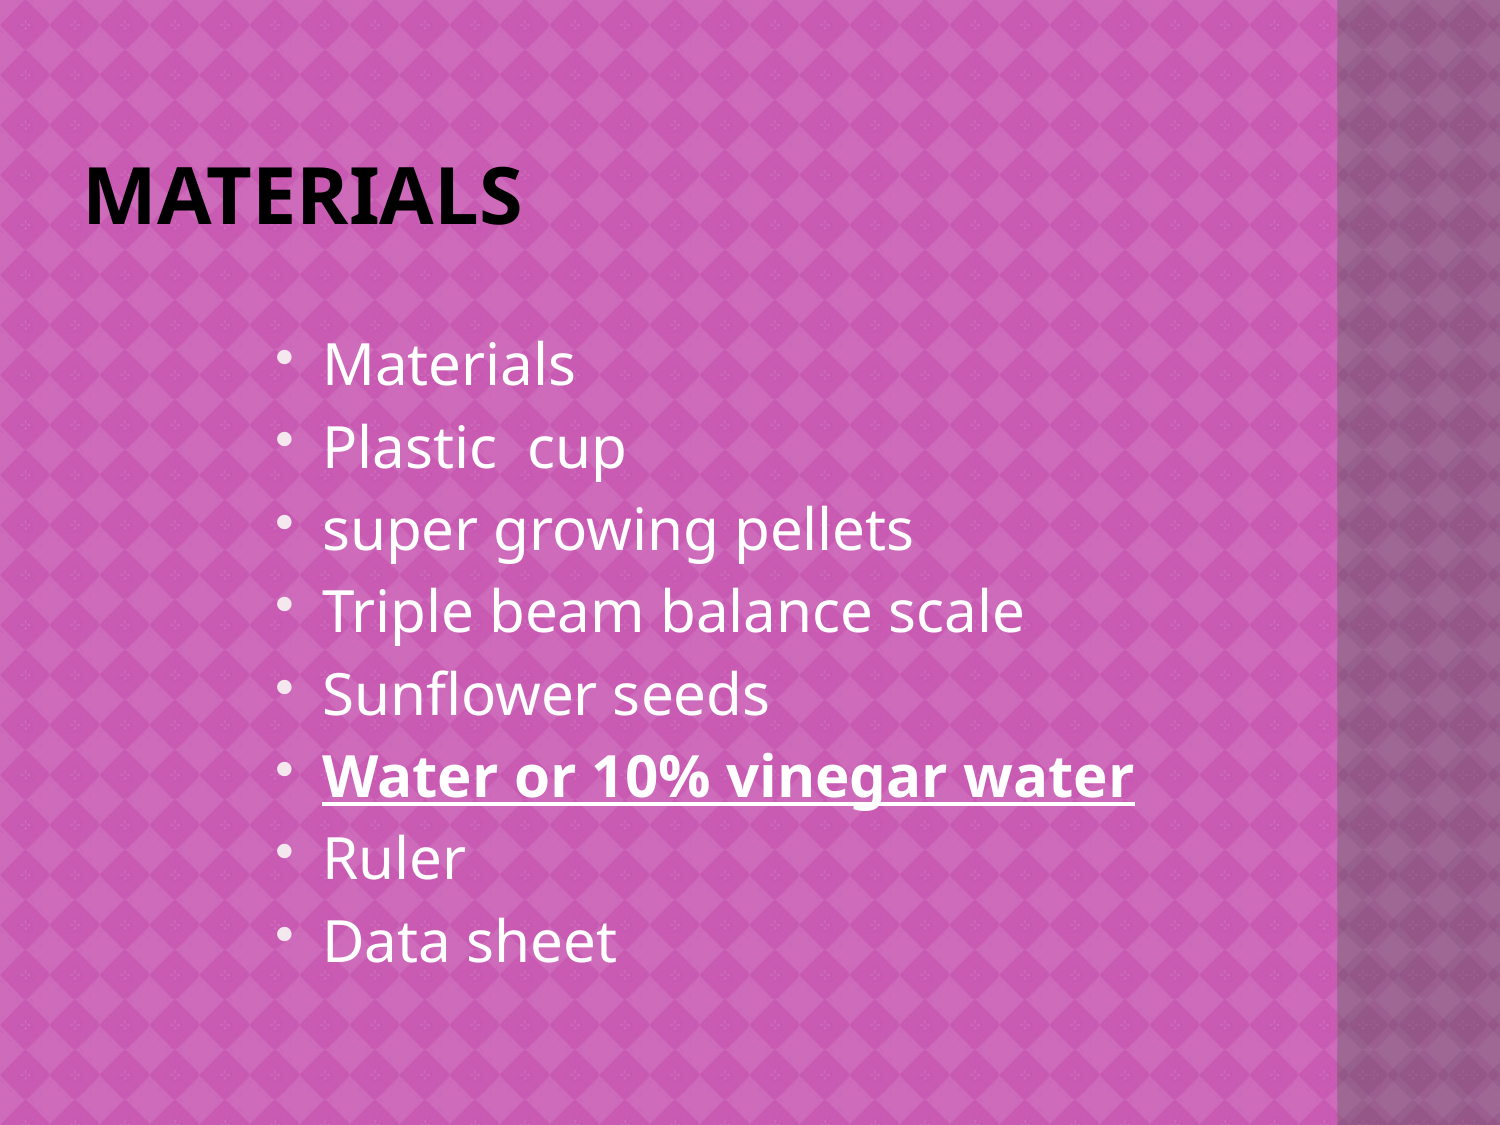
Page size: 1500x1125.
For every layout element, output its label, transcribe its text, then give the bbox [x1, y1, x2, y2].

title Materials [75, 52, 1263, 240]
list Materials Plastic cup super growing pellets Triple beam balance scale Sunflower seeds Water or 10% vinegar water Ruler Data sheet [262, 320, 1400, 1013]
